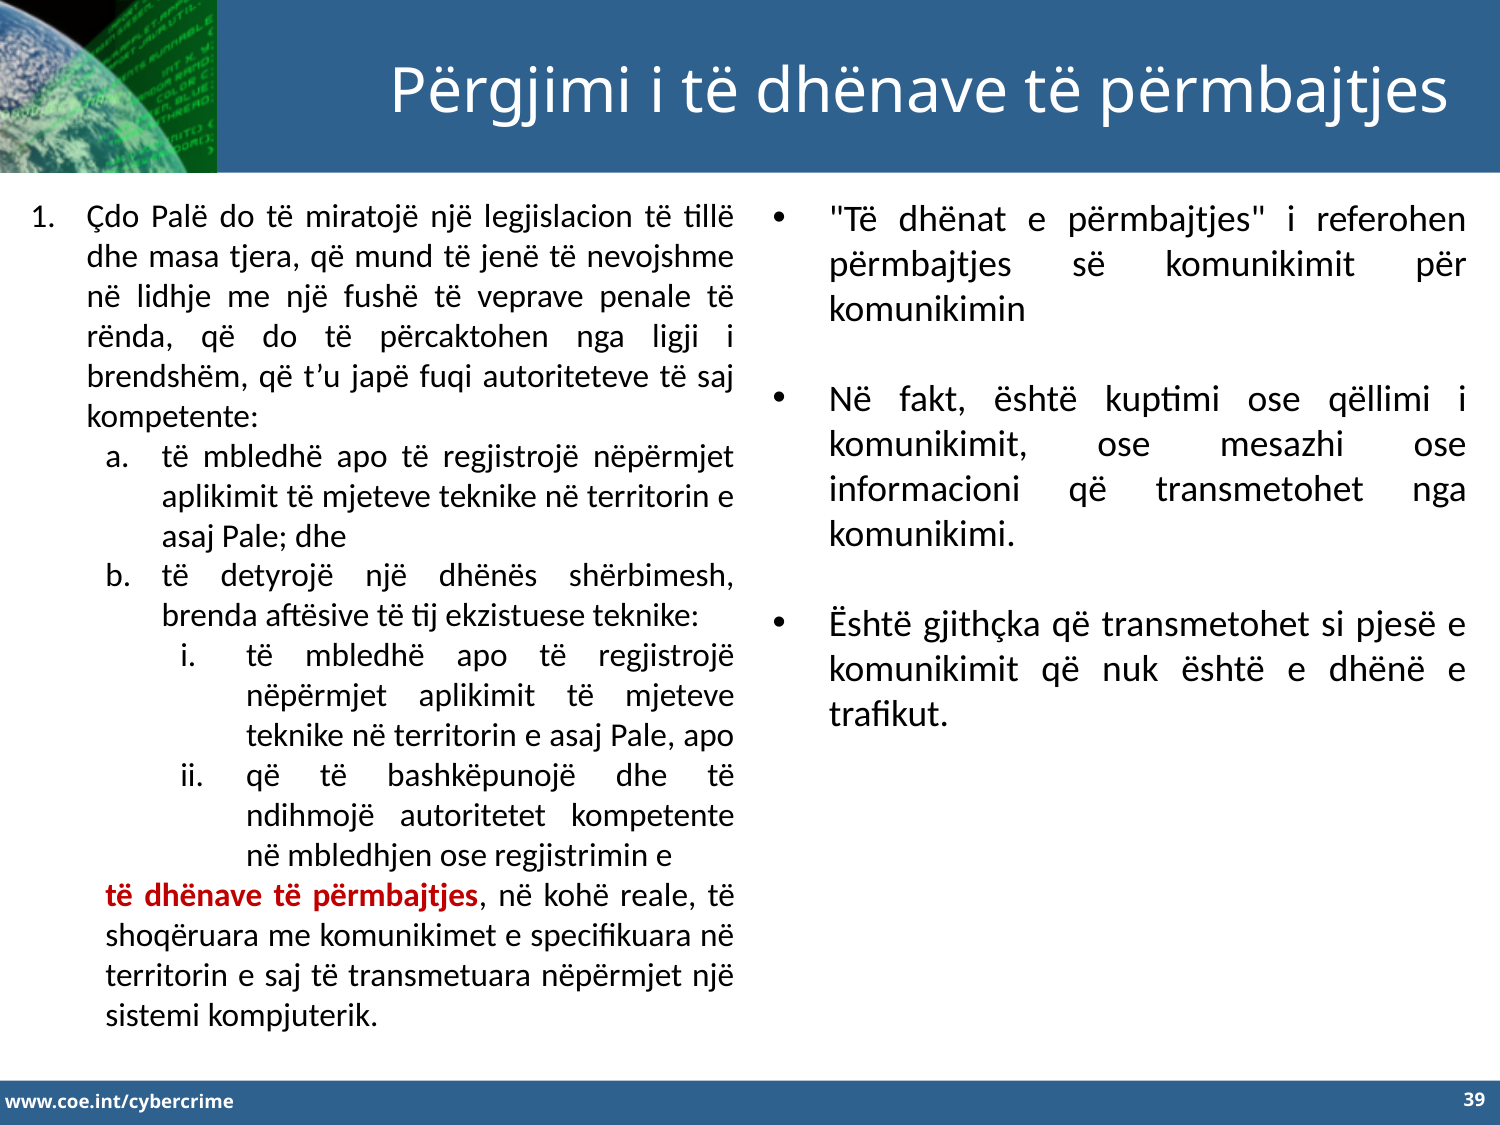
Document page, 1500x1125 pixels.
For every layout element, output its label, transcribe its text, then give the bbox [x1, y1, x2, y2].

picture [0, 0, 217, 173]
text_box "Të dhënat e përmbajtjes" i referohen përmbajtjes së komunikimit për komunikimin Në fakt, është kuptimi ose qëllimi i komunikimit, ose mesazhi ose informacioni që transmetohet nga komunikimi. Është gjithçka që transmetohet si pjesë e komunikimit që nuk është e dhënë e trafikut. [757, 186, 1483, 742]
text_box Përgjimi i të dhënave të përmbajtjes [230, 42, 1483, 133]
text_box Çdo Palë do të miratojë një legjislacion të tillë dhe masa tjera, që mund të jenë të nevojshme në lidhje me një fushë të veprave penale të rënda, që do të përcaktohen nga ligji i brendshëm, që t’u japë fuqi autoriteteve të saj kompetente: të mbledhë apo të regjistrojë nëpërmjet aplikimit të mjeteve teknike në territorin e asaj Pale; dhe të detyrojë një dhënës shërbimesh, brenda aftësive të tij ekzistuese teknike: të mbledhë apo të regjistrojë nëpërmjet aplikimit të mjeteve teknike në territorin e asaj Pale, apo që të bashkëpunojë dhe të ndihmojë autoritetet kompetente në mbledhjen ose regjistrimin e të dhënave të përmbajtjes, në kohë reale, të shoqëruara me komunikimet e specifikuara në territorin e saj të transmetuara nëpërmjet një sistemi kompjuterik. [15, 186, 750, 1041]
